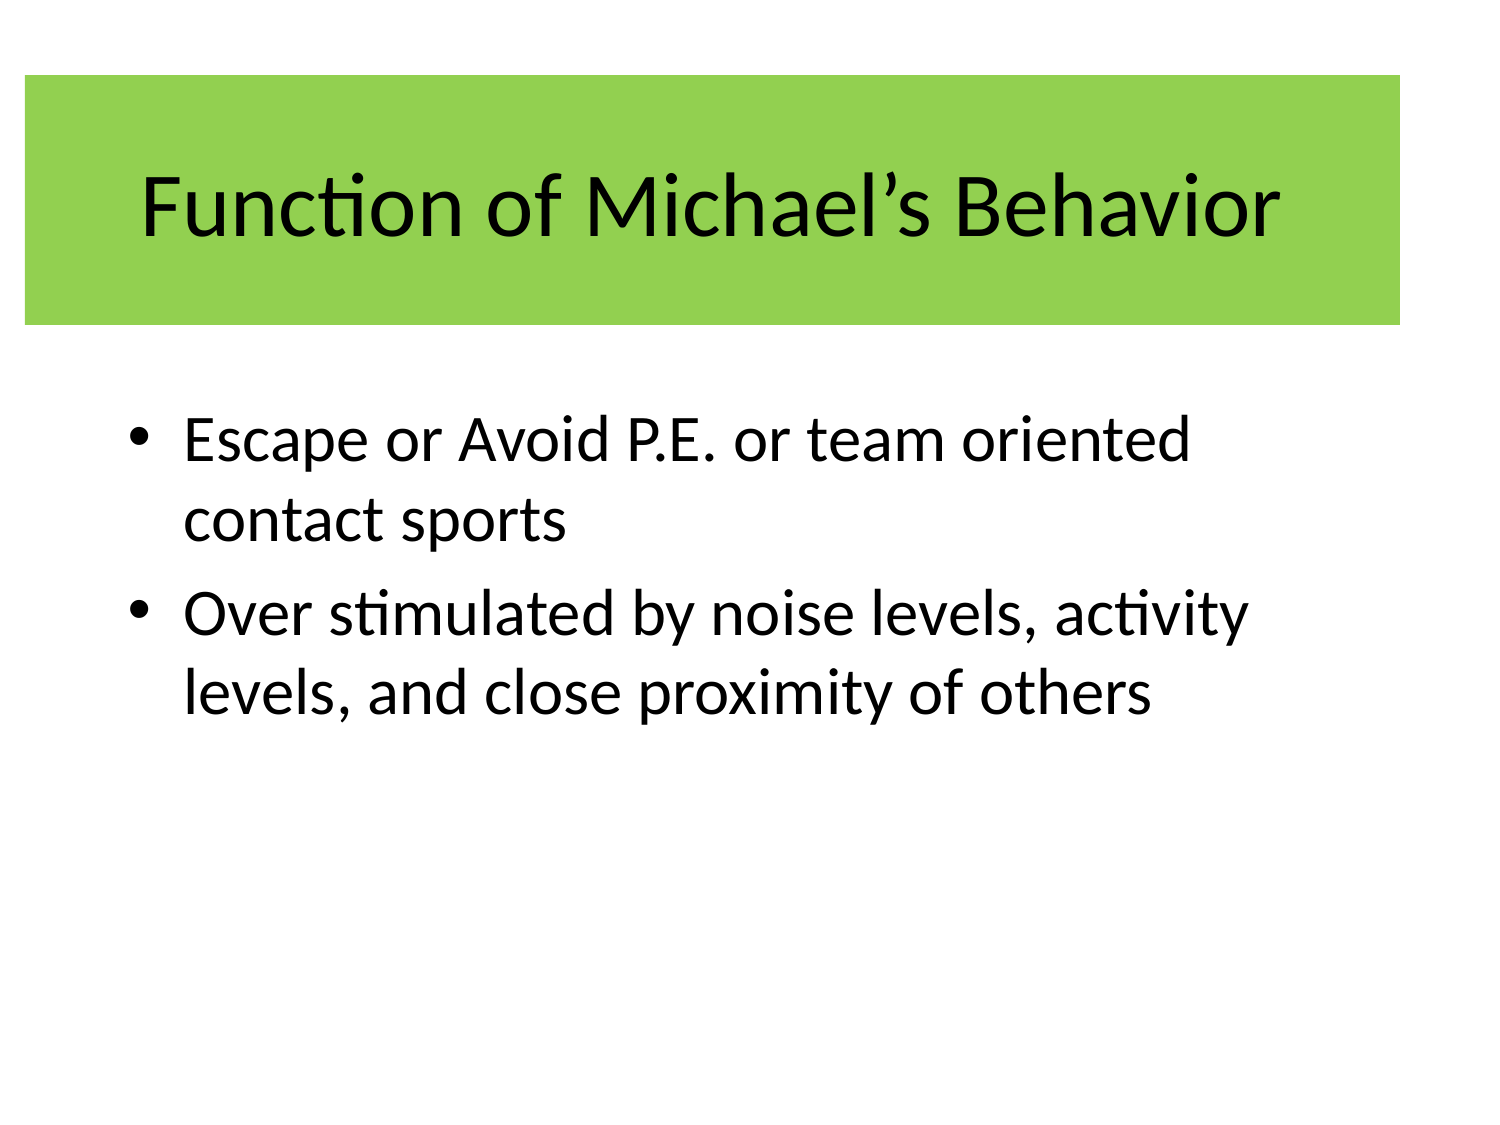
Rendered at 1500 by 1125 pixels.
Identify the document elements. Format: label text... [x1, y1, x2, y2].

list Escape or Avoid P.E. or team oriented contact sports Over stimulated by noise levels, activity levels, and close proximity of others [112, 387, 1388, 1013]
title Function of Michael’s Behavior [24, 75, 1400, 325]
